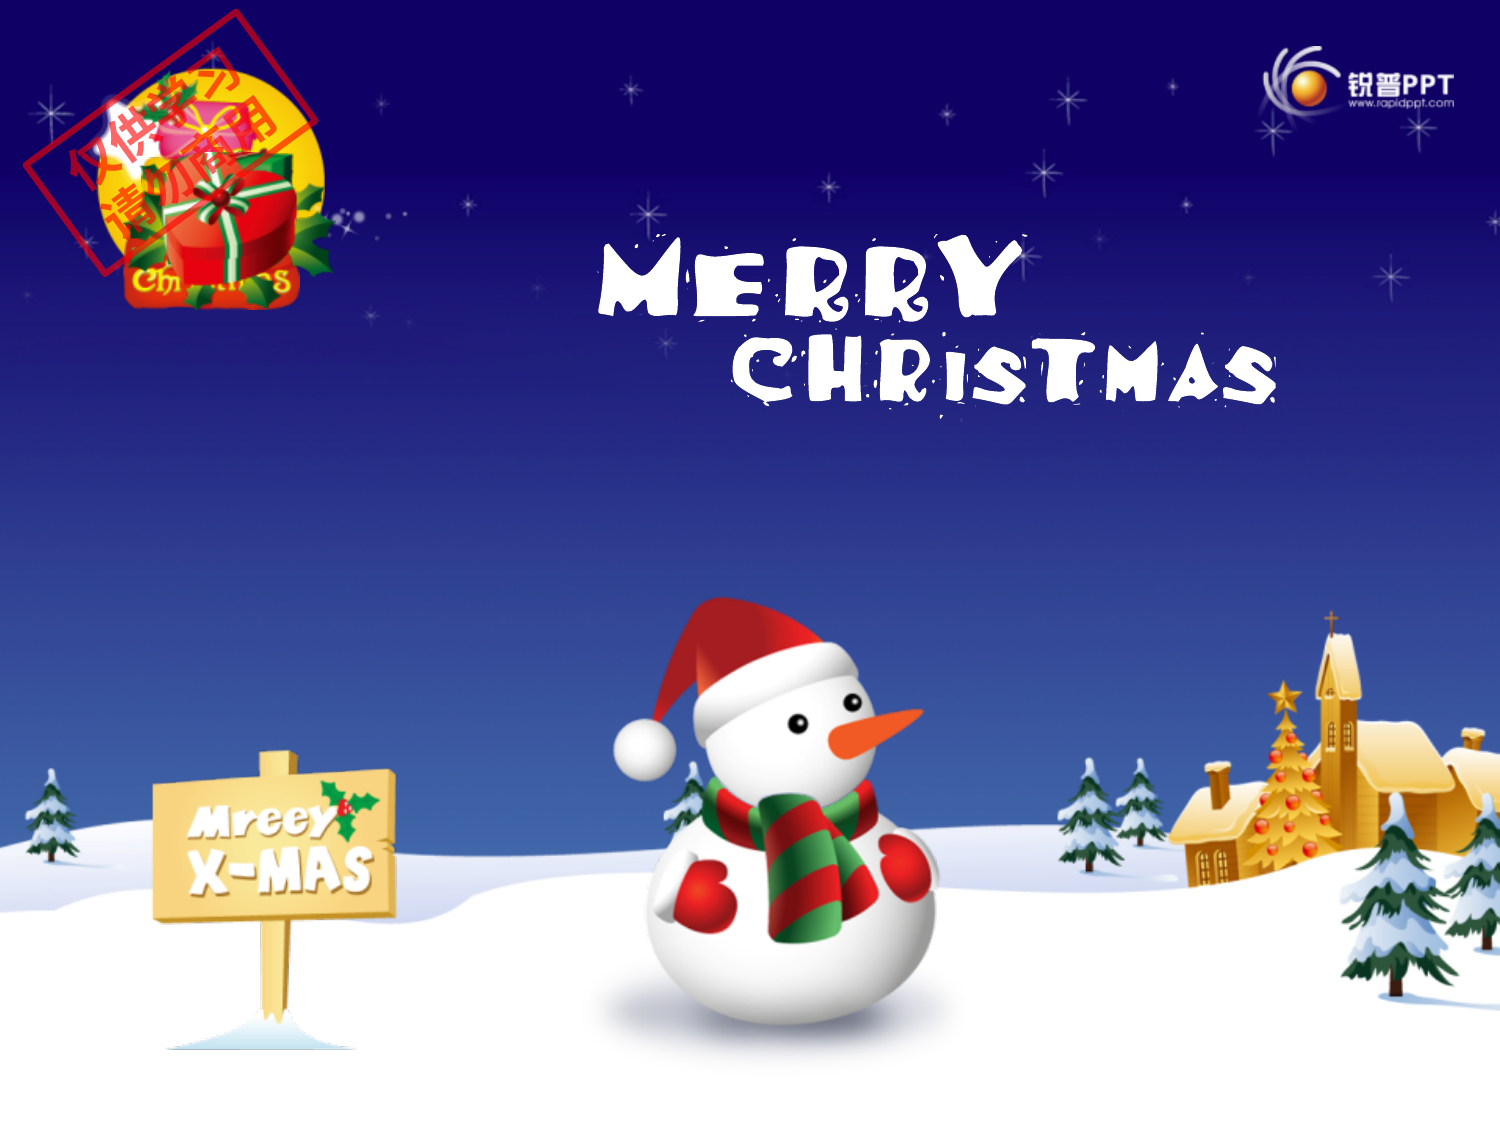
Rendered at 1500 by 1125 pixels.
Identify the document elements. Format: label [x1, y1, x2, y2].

picture [123, 70, 337, 311]
picture [597, 234, 1276, 423]
text_box [576, 597, 973, 1082]
picture [1253, 46, 1454, 140]
text_box [0, 0, 1500, 1125]
